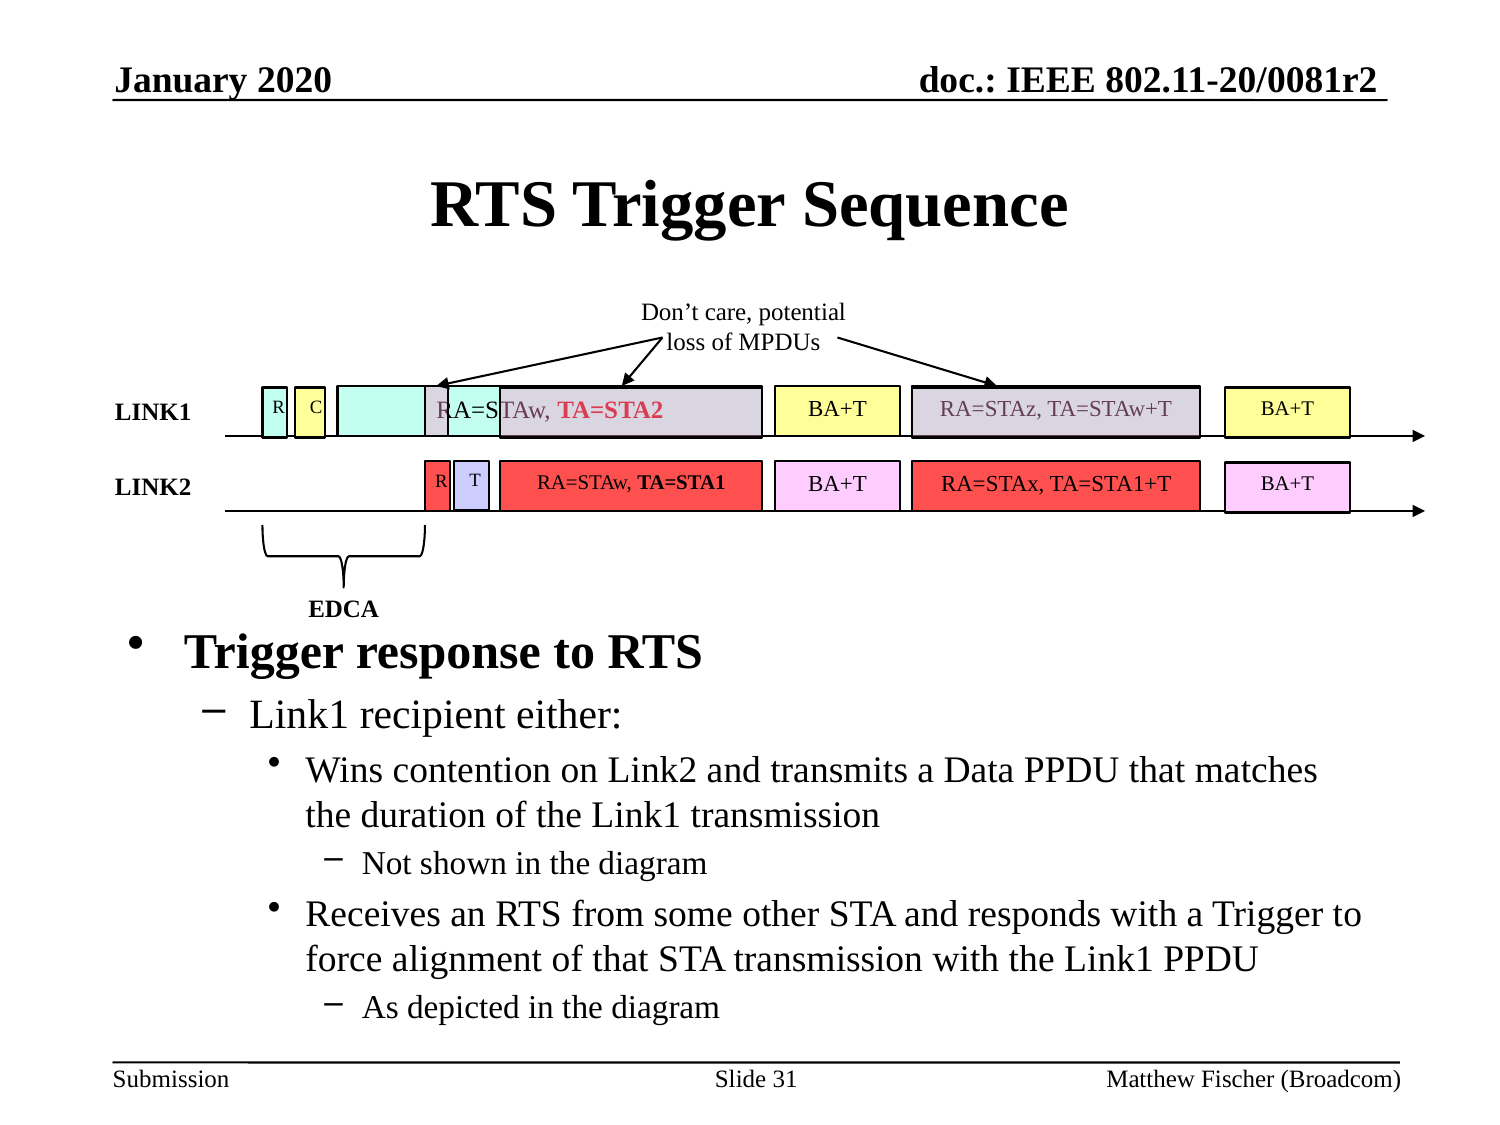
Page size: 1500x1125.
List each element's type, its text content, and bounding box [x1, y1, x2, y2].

text_box RA=STAw, TA=STA1 [500, 460, 763, 510]
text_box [435, 337, 619, 387]
text_box EDCA [271, 584, 416, 638]
text_box RA=STAw, TA=STA2 [337, 385, 424, 435]
text_box T [454, 460, 489, 510]
text_box C [295, 387, 325, 435]
title RTS Trigger Sequence [112, 112, 1388, 288]
text_box [424, 385, 448, 435]
text_box [262, 525, 425, 584]
text_box BA+T [1224, 462, 1350, 510]
text_box RA=STAx, TA=STA1+T [912, 460, 1200, 510]
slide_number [114, 54, 335, 101]
text_box BA+T [1224, 387, 1350, 435]
text_box Don’t care, potential loss of MPDUs [624, 287, 863, 338]
list Trigger response to RTS Link1 recipient either: Wins contention on Link2 and transmits a Data PPDU that matches the duration of the Link1 transmission Not shown in the diagram Receives an RTS from some other STA and responds with a Trigger to force alignment of that STA transmission with the Link1 PPDU As depicted in the diagram [112, 611, 1388, 1002]
text_box BA+T [774, 385, 900, 435]
text_box LINK2 [99, 462, 238, 513]
text_box R [262, 387, 288, 435]
text_box R [425, 460, 450, 510]
text_box [912, 387, 1200, 435]
text_box LINK1 [99, 387, 238, 438]
footer Matthew Fischer (Broadcom) [1102, 1061, 1402, 1093]
slide_number Slide 31 [712, 1061, 800, 1093]
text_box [837, 337, 998, 387]
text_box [621, 337, 663, 387]
text_box RA=STAw, TA=STA2 [448, 394, 500, 435]
text_box BA+T [774, 460, 900, 510]
text_box [500, 387, 763, 435]
